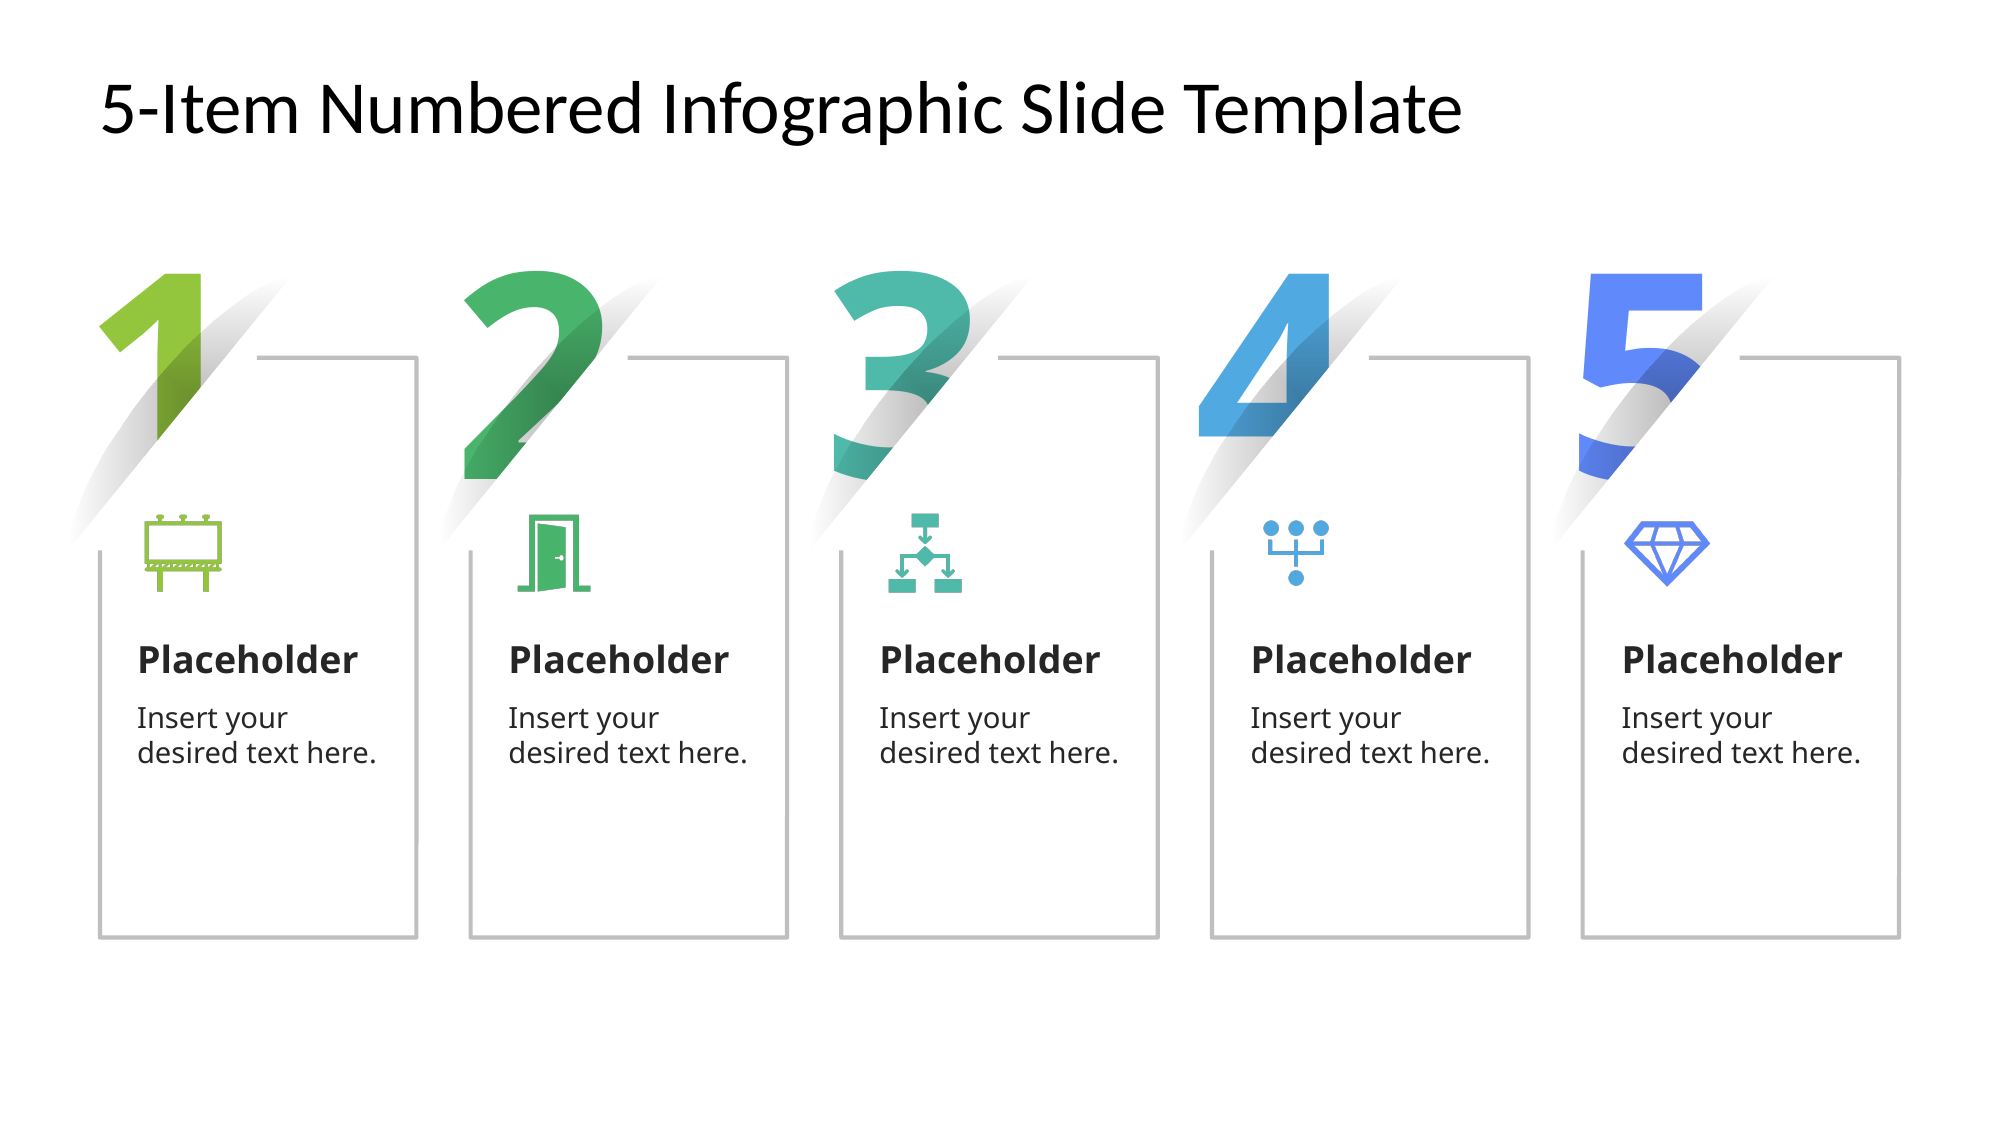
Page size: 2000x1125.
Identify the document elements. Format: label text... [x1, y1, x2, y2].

picture [1250, 507, 1343, 600]
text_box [1250, 638, 1491, 903]
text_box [1560, 238, 1900, 938]
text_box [508, 638, 749, 903]
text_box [1189, 238, 1529, 938]
title 5-Item Numbered Infographic Slide Template [99, 45, 1900, 162]
picture [508, 507, 600, 600]
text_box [879, 638, 1120, 903]
picture [136, 507, 229, 600]
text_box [819, 238, 1159, 938]
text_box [1621, 638, 1862, 903]
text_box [448, 238, 788, 938]
picture [1621, 507, 1714, 600]
picture [879, 507, 971, 600]
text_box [77, 238, 417, 938]
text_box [136, 638, 378, 903]
